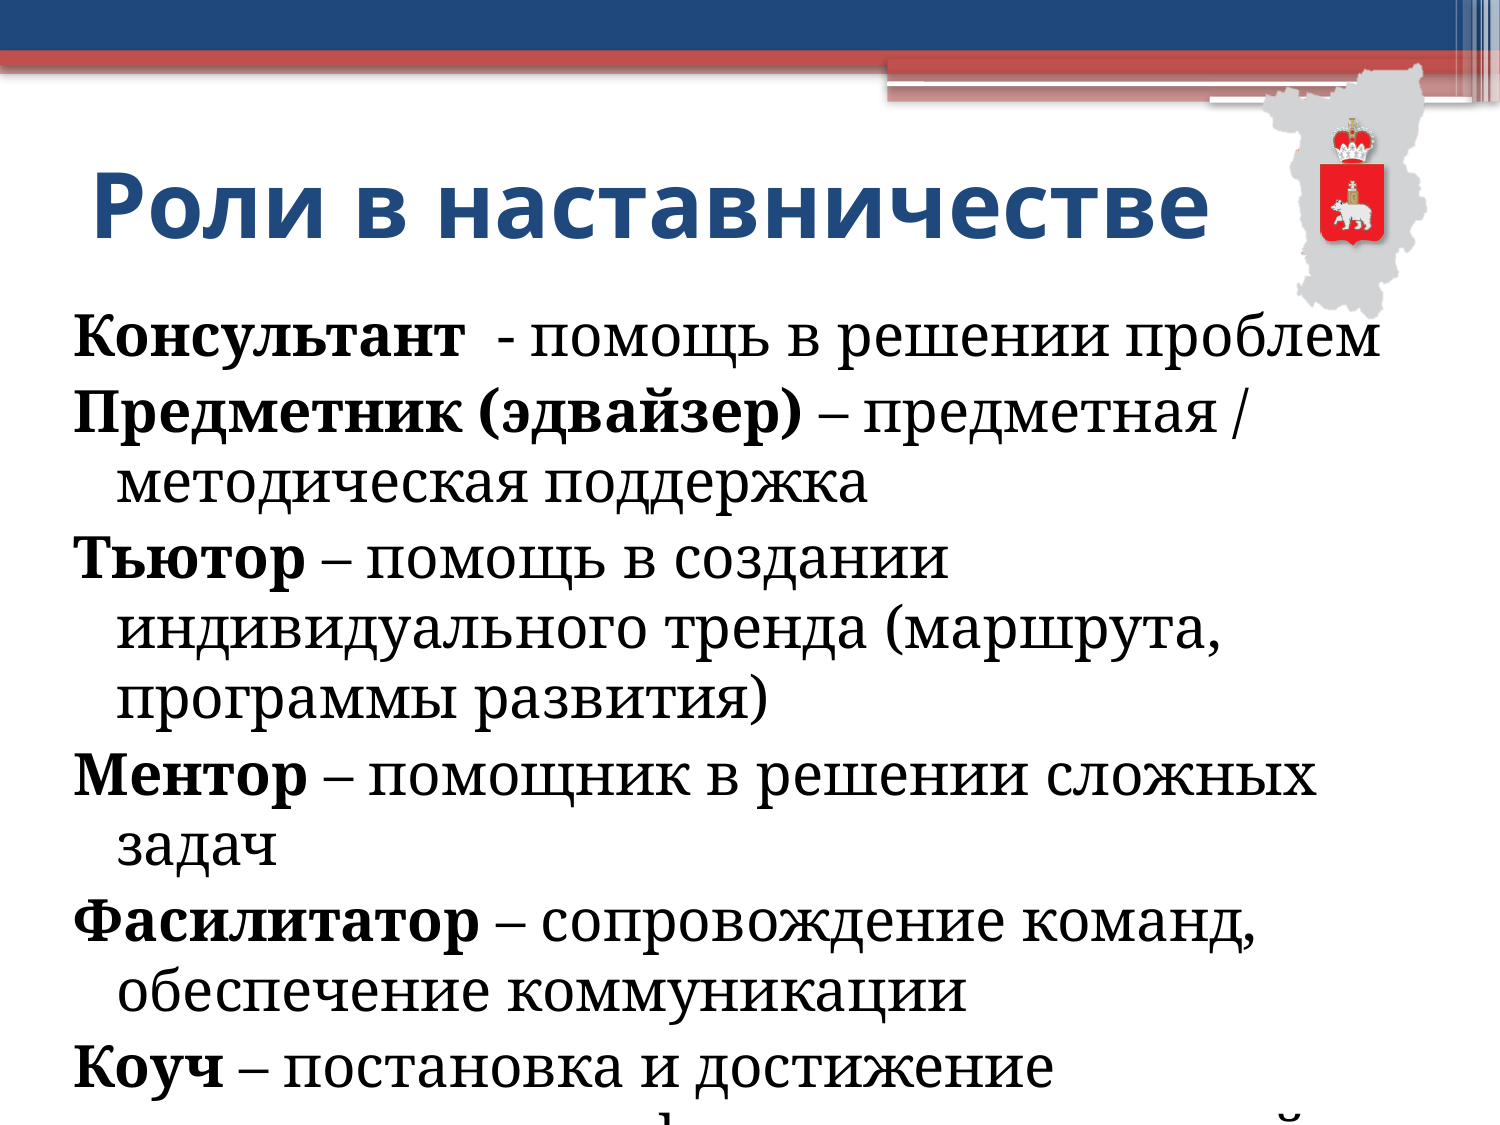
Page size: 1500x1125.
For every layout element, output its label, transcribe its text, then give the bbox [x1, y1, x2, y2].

list Консультант - помощь в решении проблем Предметник (эдвайзер) – предметная / методическая поддержка Тьютор – помощь в создании индивидуального тренда (маршрута, программы развития) Ментор – помощник в решении сложных задач Фасилитатор – сопровождение команд, обеспечение коммуникации Коуч – постановка и достижение жизненных и профессиональных целей [41, 290, 1425, 1079]
picture [1198, 0, 1500, 368]
title Роли в наставничестве [75, 113, 1191, 290]
